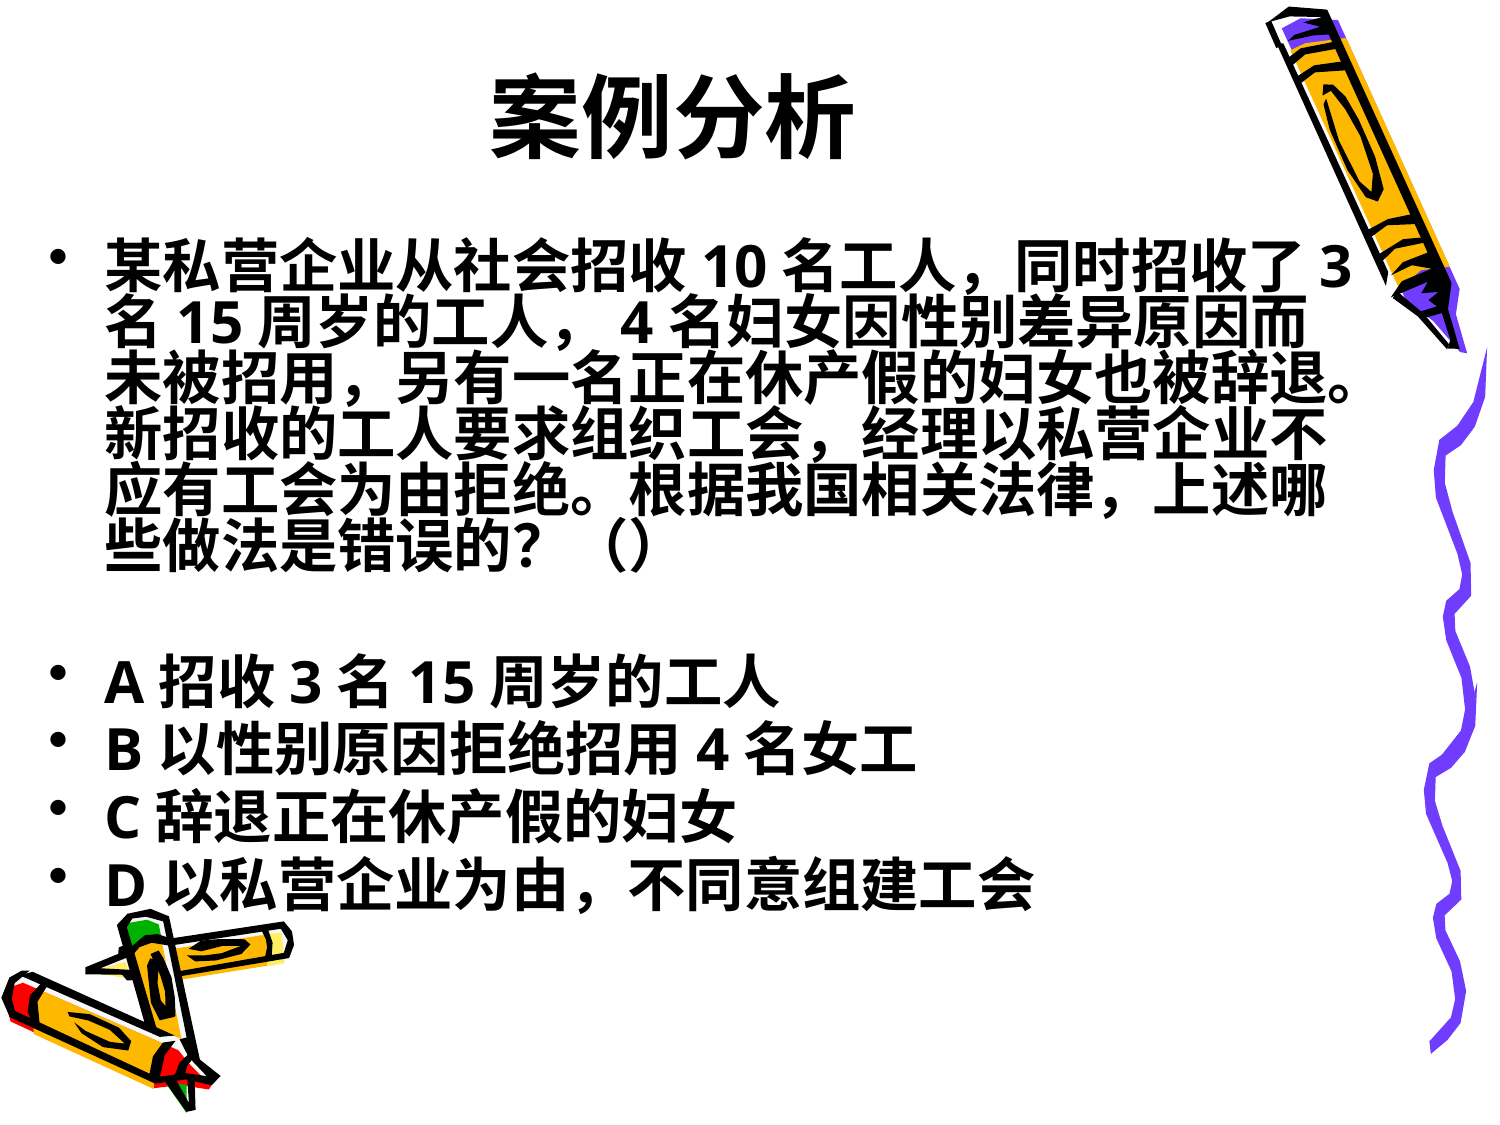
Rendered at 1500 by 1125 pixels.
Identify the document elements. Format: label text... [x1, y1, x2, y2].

list 某私营企业从社会招收10名工人，同时招收了3名15周岁的工人，4名妇女因性别差异原因而未被招用，另有一名正在休产假的妇女也被辞退。新招收的工人要求组织工会，经理以私营企业不应有工会为由拒绝。根据我国相关法律，上述哪些做法是错误的？（） A招收3名15周岁的工人 B以性别原因拒绝招用4名女工 C辞退正在休产假的妇女 D以私营企业为由，不同意组建工会 [33, 235, 1376, 988]
title 案例分析 [123, 42, 1223, 178]
